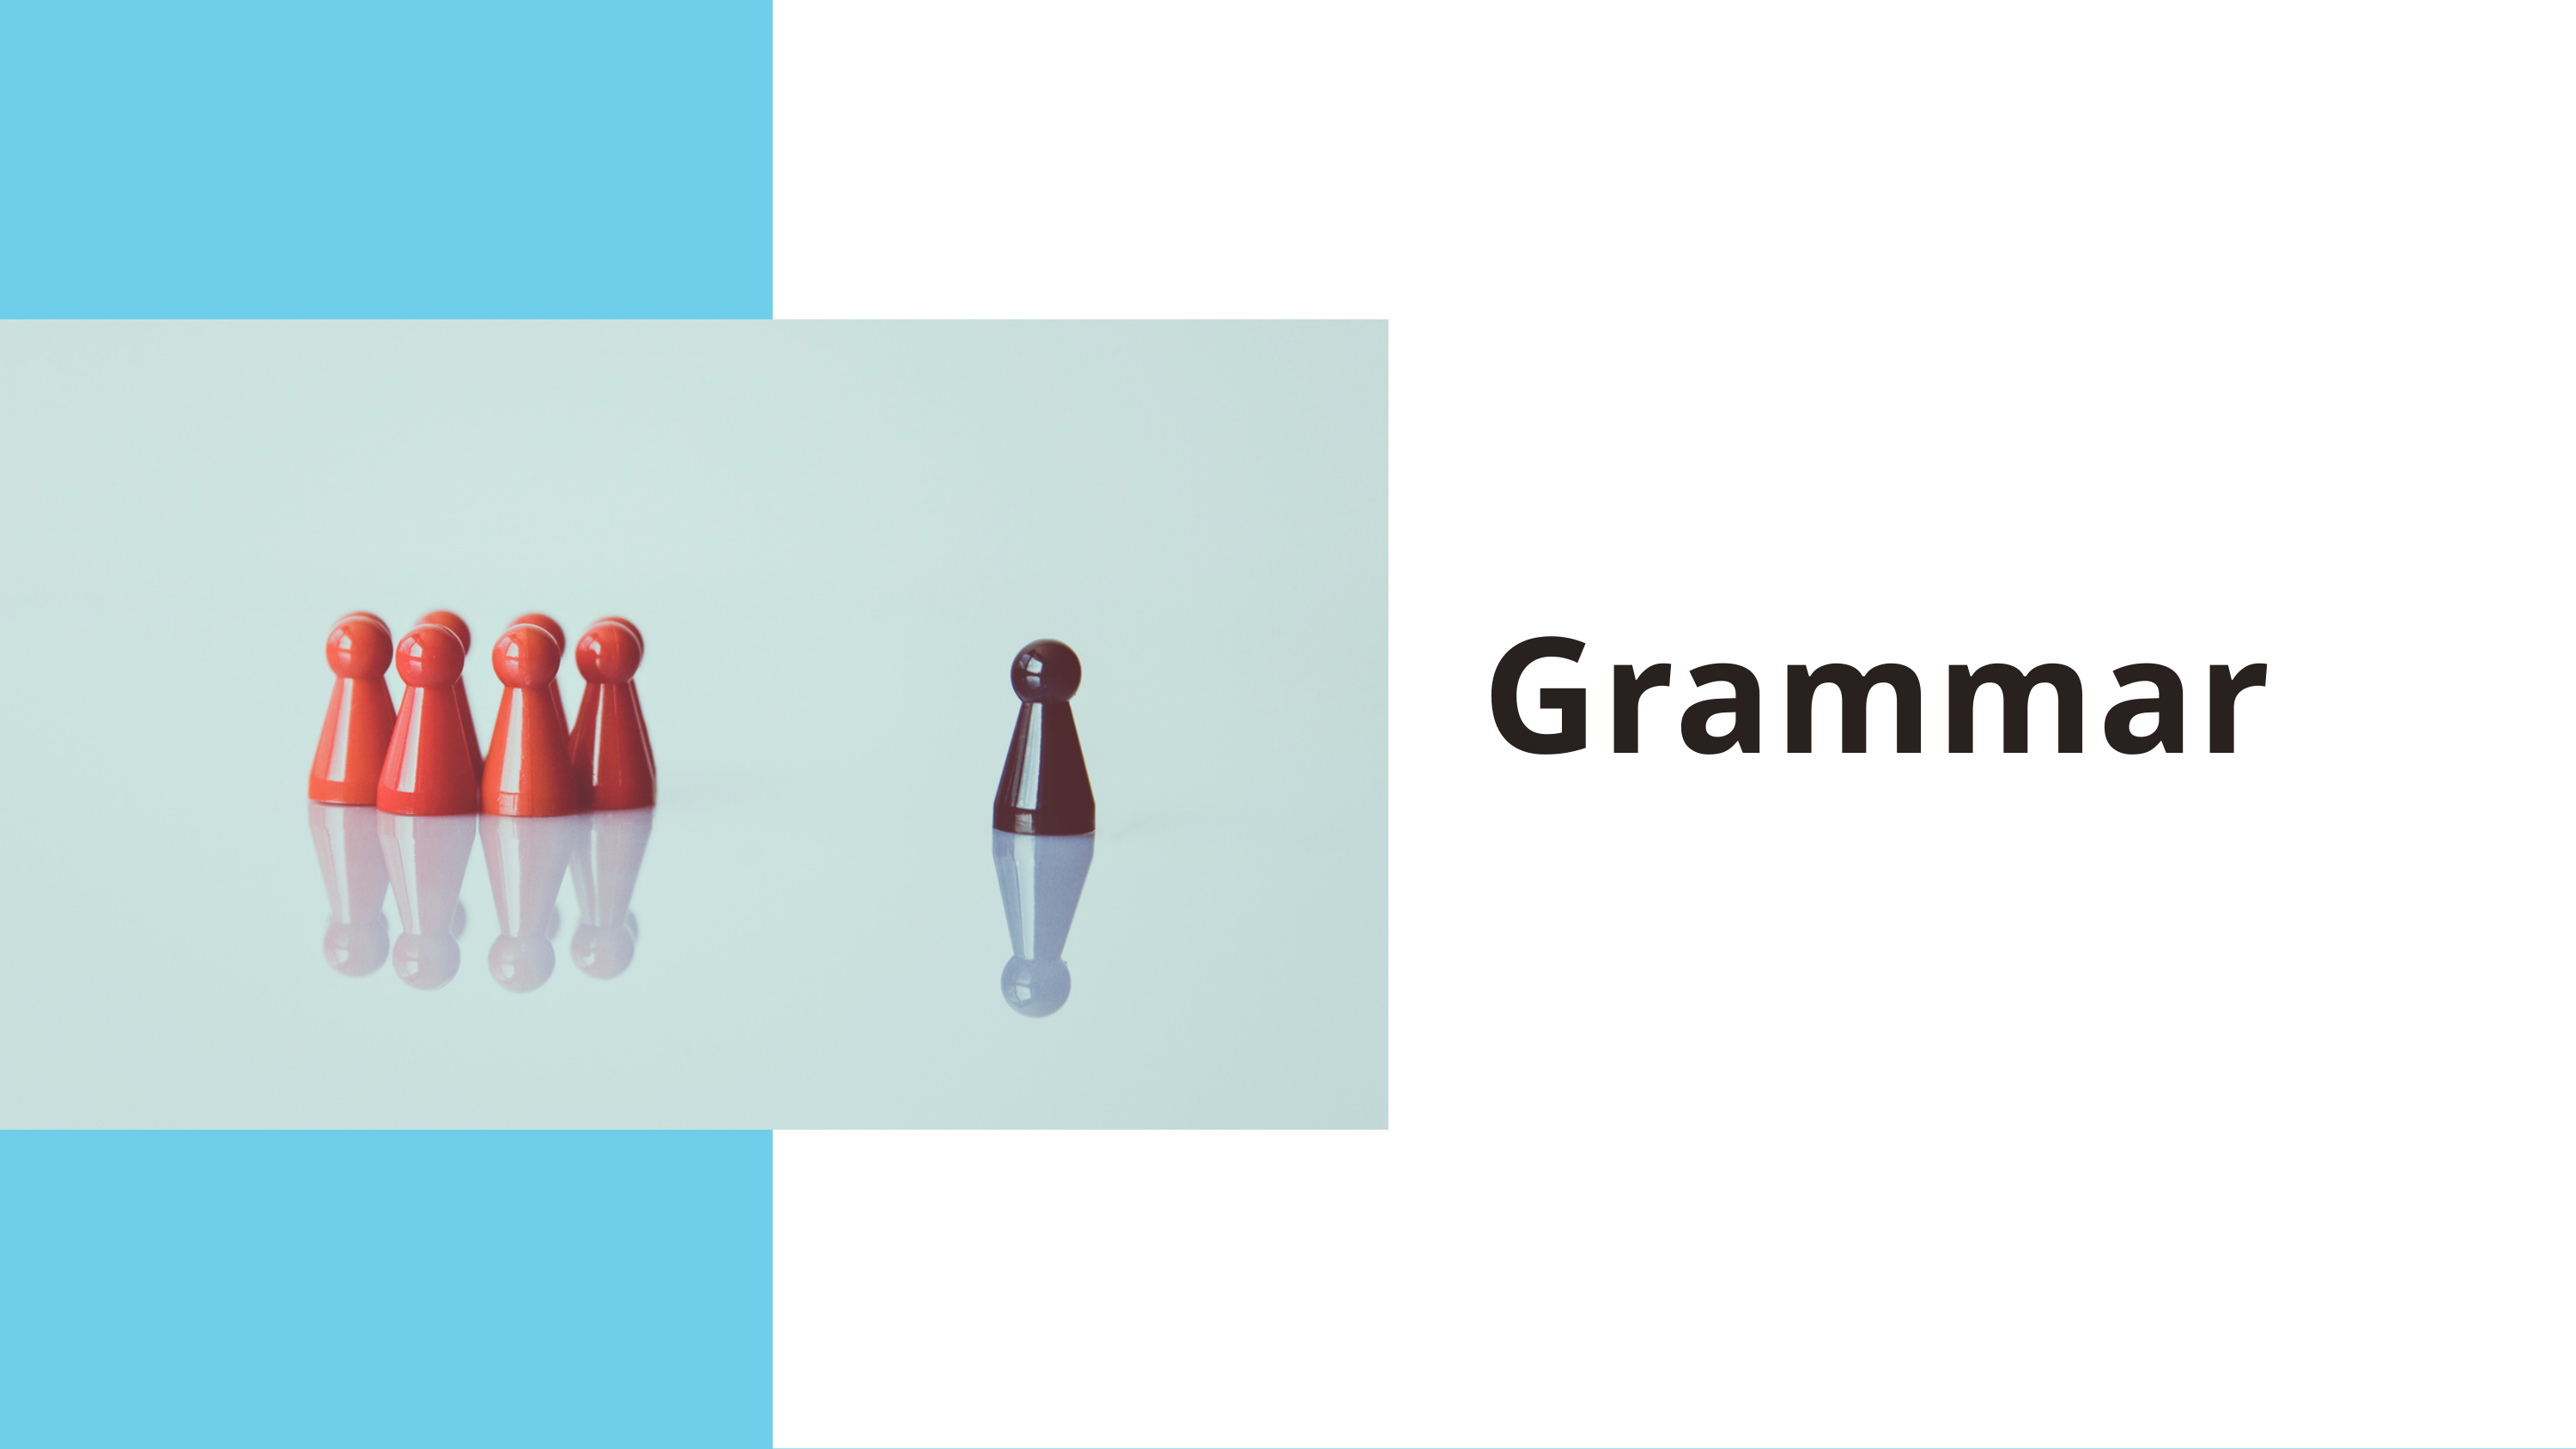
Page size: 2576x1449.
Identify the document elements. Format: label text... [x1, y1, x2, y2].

text_box Grammar [1482, 640, 2500, 785]
text_box [0, 319, 1388, 1130]
text_box [772, 0, 2576, 1449]
